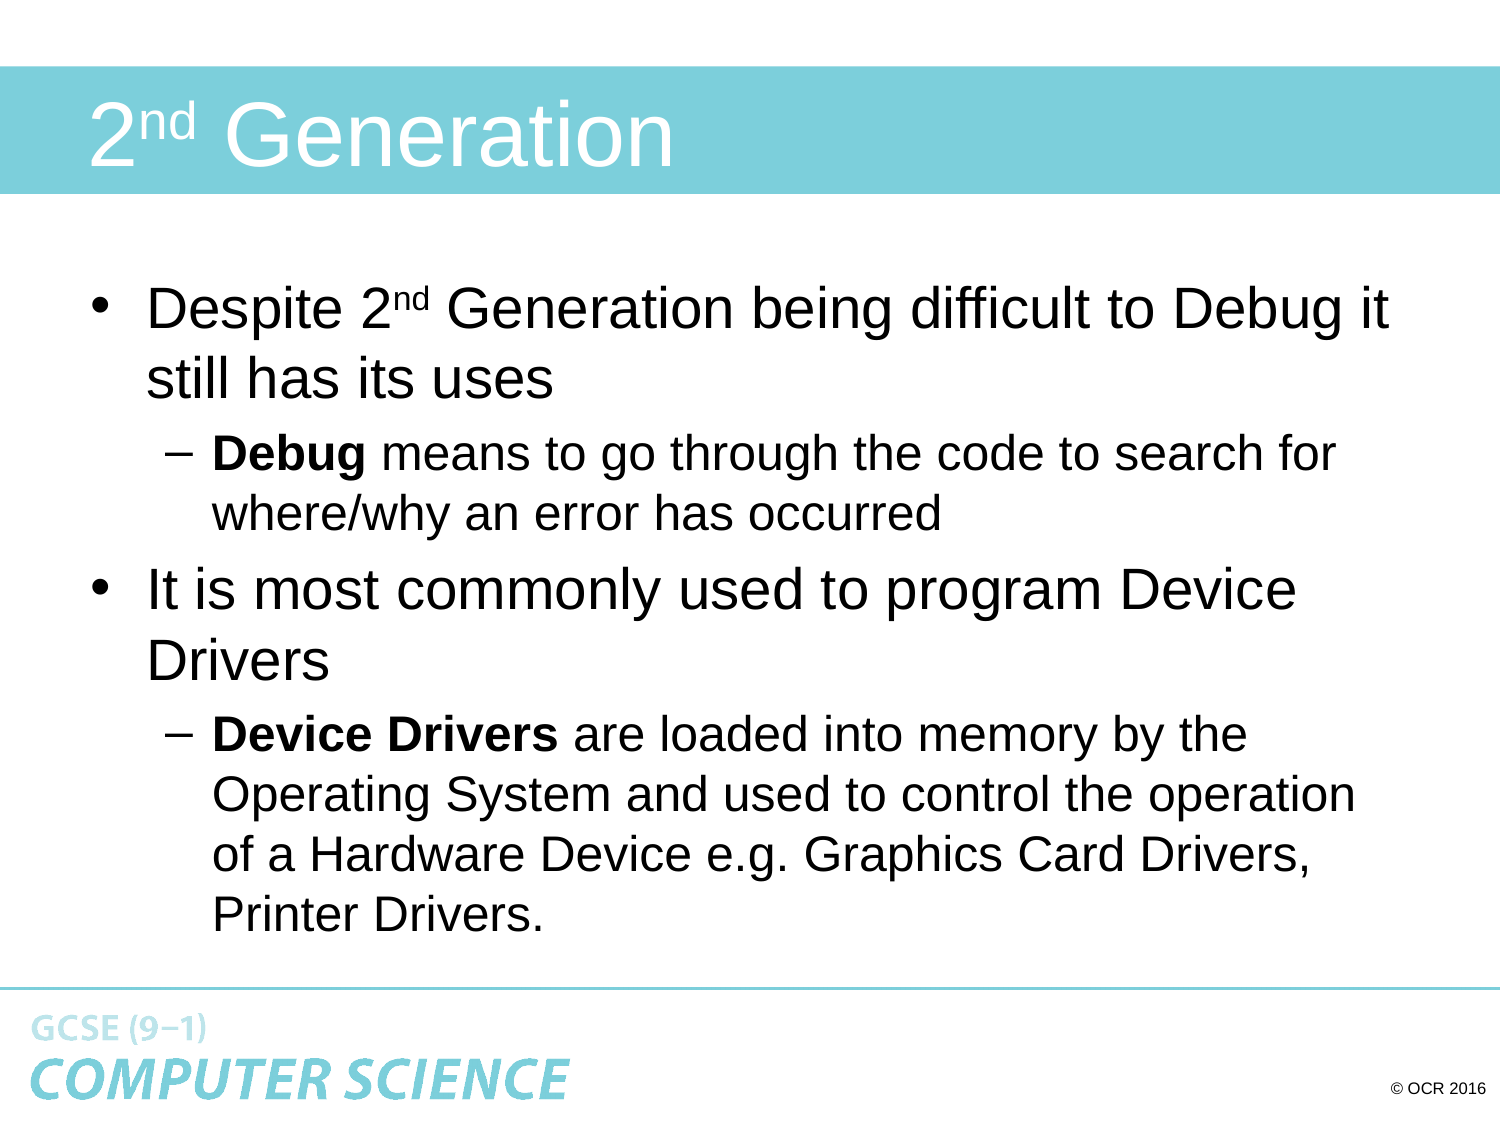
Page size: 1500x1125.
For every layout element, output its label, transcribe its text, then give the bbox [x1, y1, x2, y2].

title 2nd Generation [0, 66, 1500, 194]
picture [0, 987, 1500, 1124]
list Despite 2nd Generation being difficult to Debug it still has its uses Debug means to go through the code to search for where/why an error has occurred It is most commonly used to program Device Drivers Device Drivers are loaded into memory by the Operating System and used to control the operation of a Hardware Device e.g. Graphics Card Drivers, Printer Drivers. [75, 262, 1425, 965]
